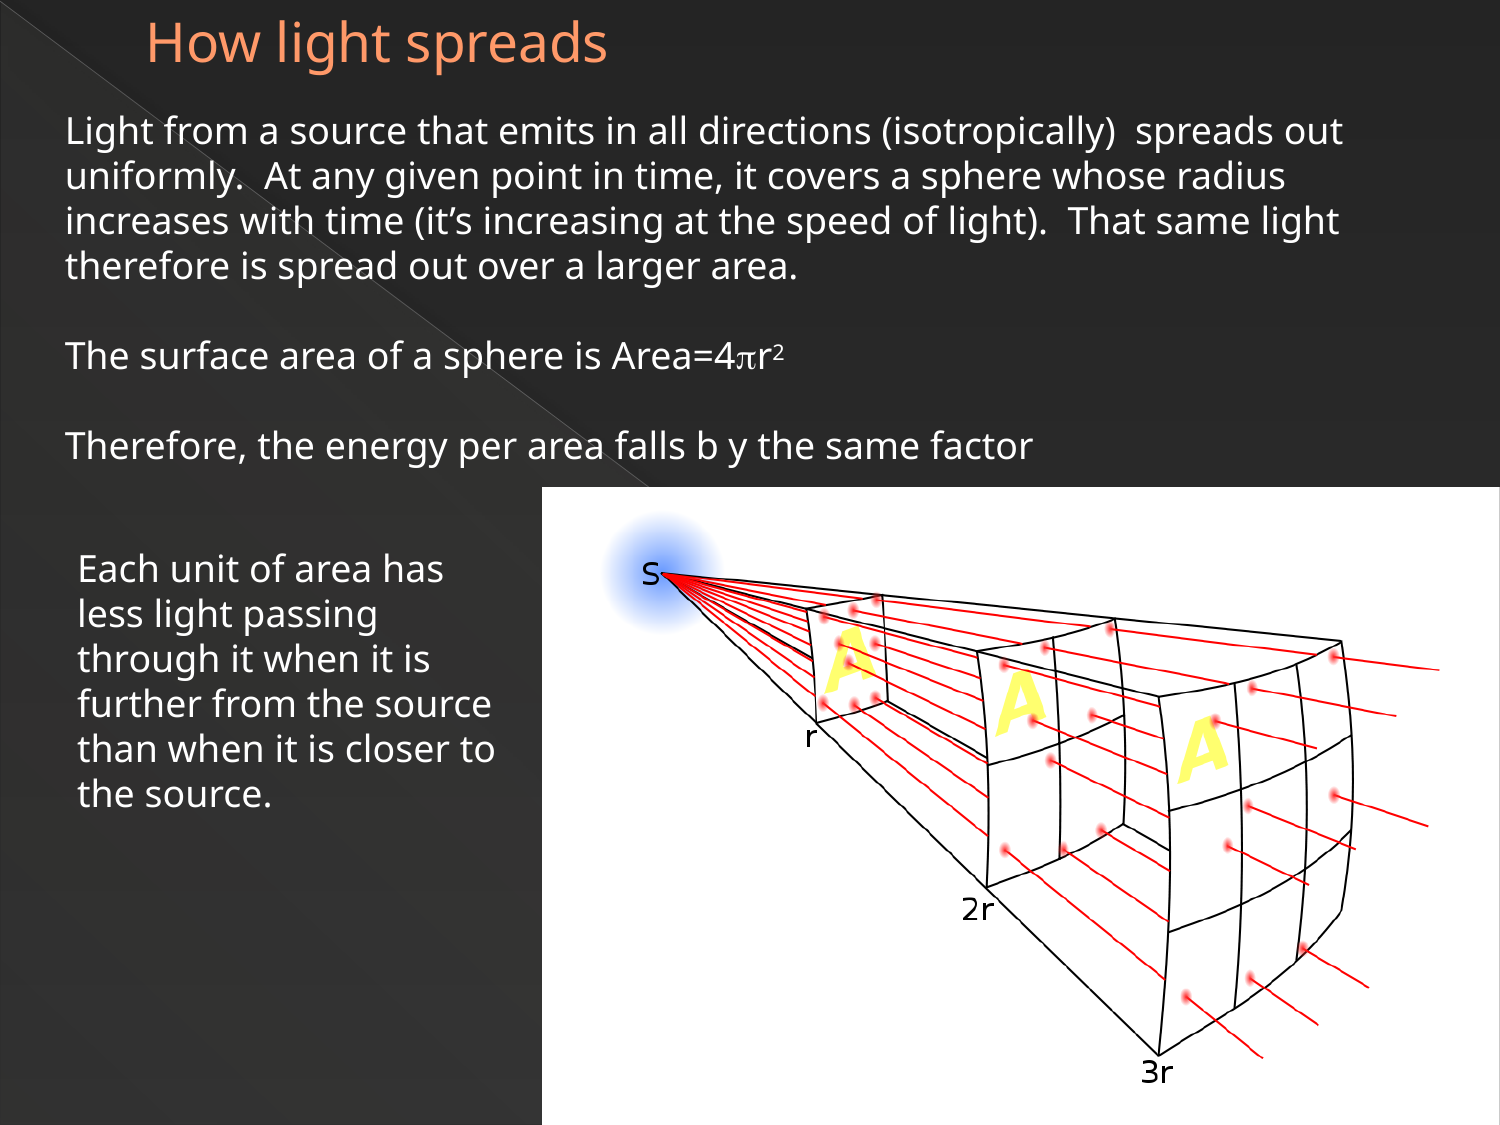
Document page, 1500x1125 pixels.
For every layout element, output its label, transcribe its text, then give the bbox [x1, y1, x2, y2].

text_box Each unit of area has less light passing through it when it is further from the source than when it is closer to the source. [62, 537, 513, 823]
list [542, 487, 1500, 1125]
text_box Light from a source that emits in all directions (isotropically) spreads out uniformly. At any given point in time, it covers a sphere whose radius increases with time (it’s increasing at the speed of light). That same light therefore is spread out over a larger area. The surface area of a sphere is Area=4pr2 Therefore, the energy per area falls b y the same factor [50, 99, 1425, 475]
title How light spreads [75, 0, 1425, 82]
